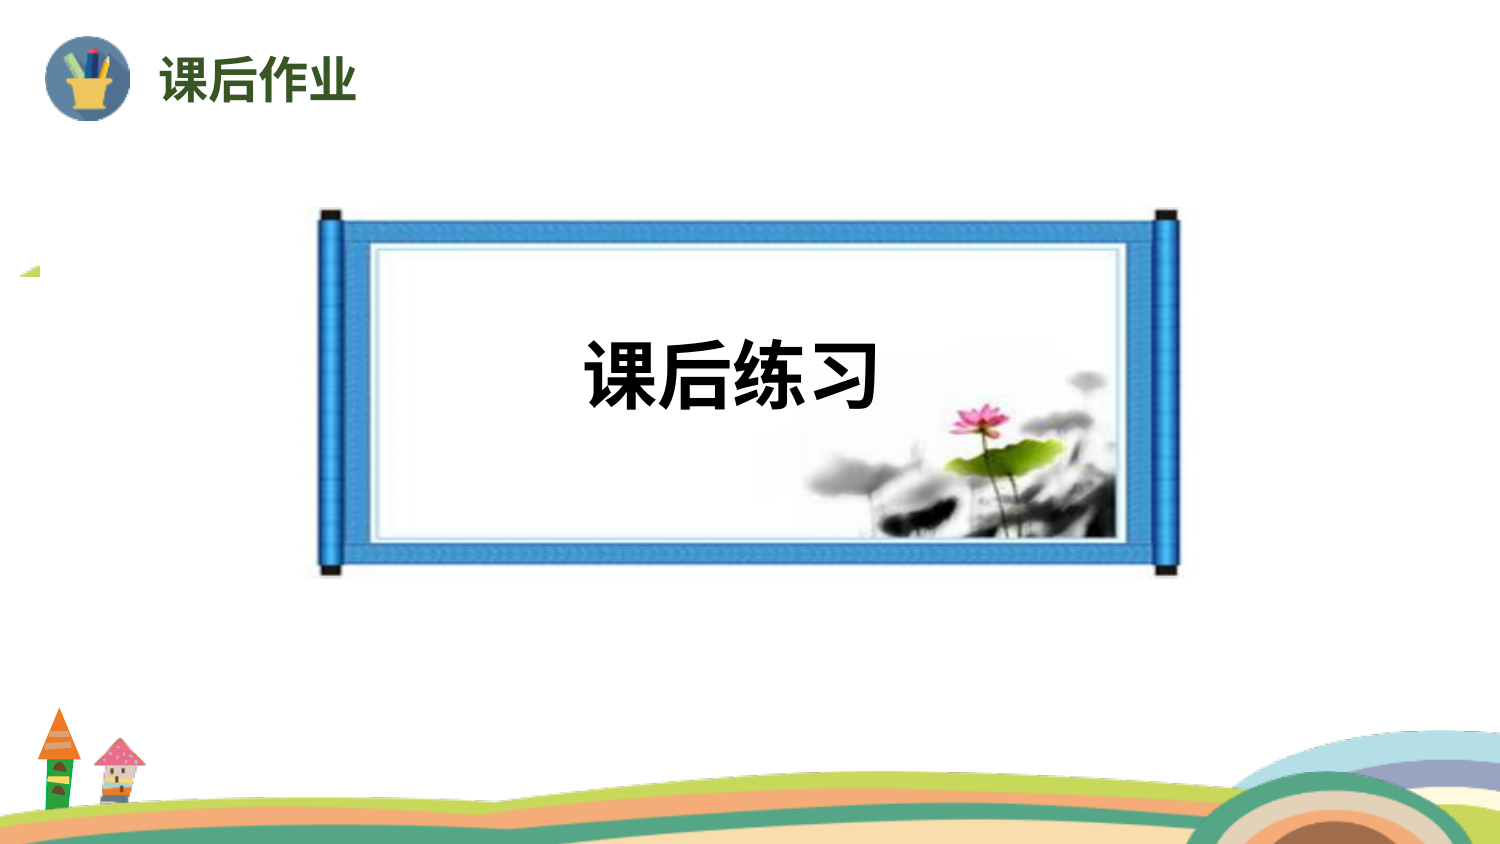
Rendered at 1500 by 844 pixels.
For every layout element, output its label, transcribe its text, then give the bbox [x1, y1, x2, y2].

picture [45, 36, 130, 121]
text_box 课后作业 [147, 42, 371, 115]
picture [0, 730, 1500, 844]
picture [0, 173, 40, 277]
picture [303, 207, 1196, 579]
